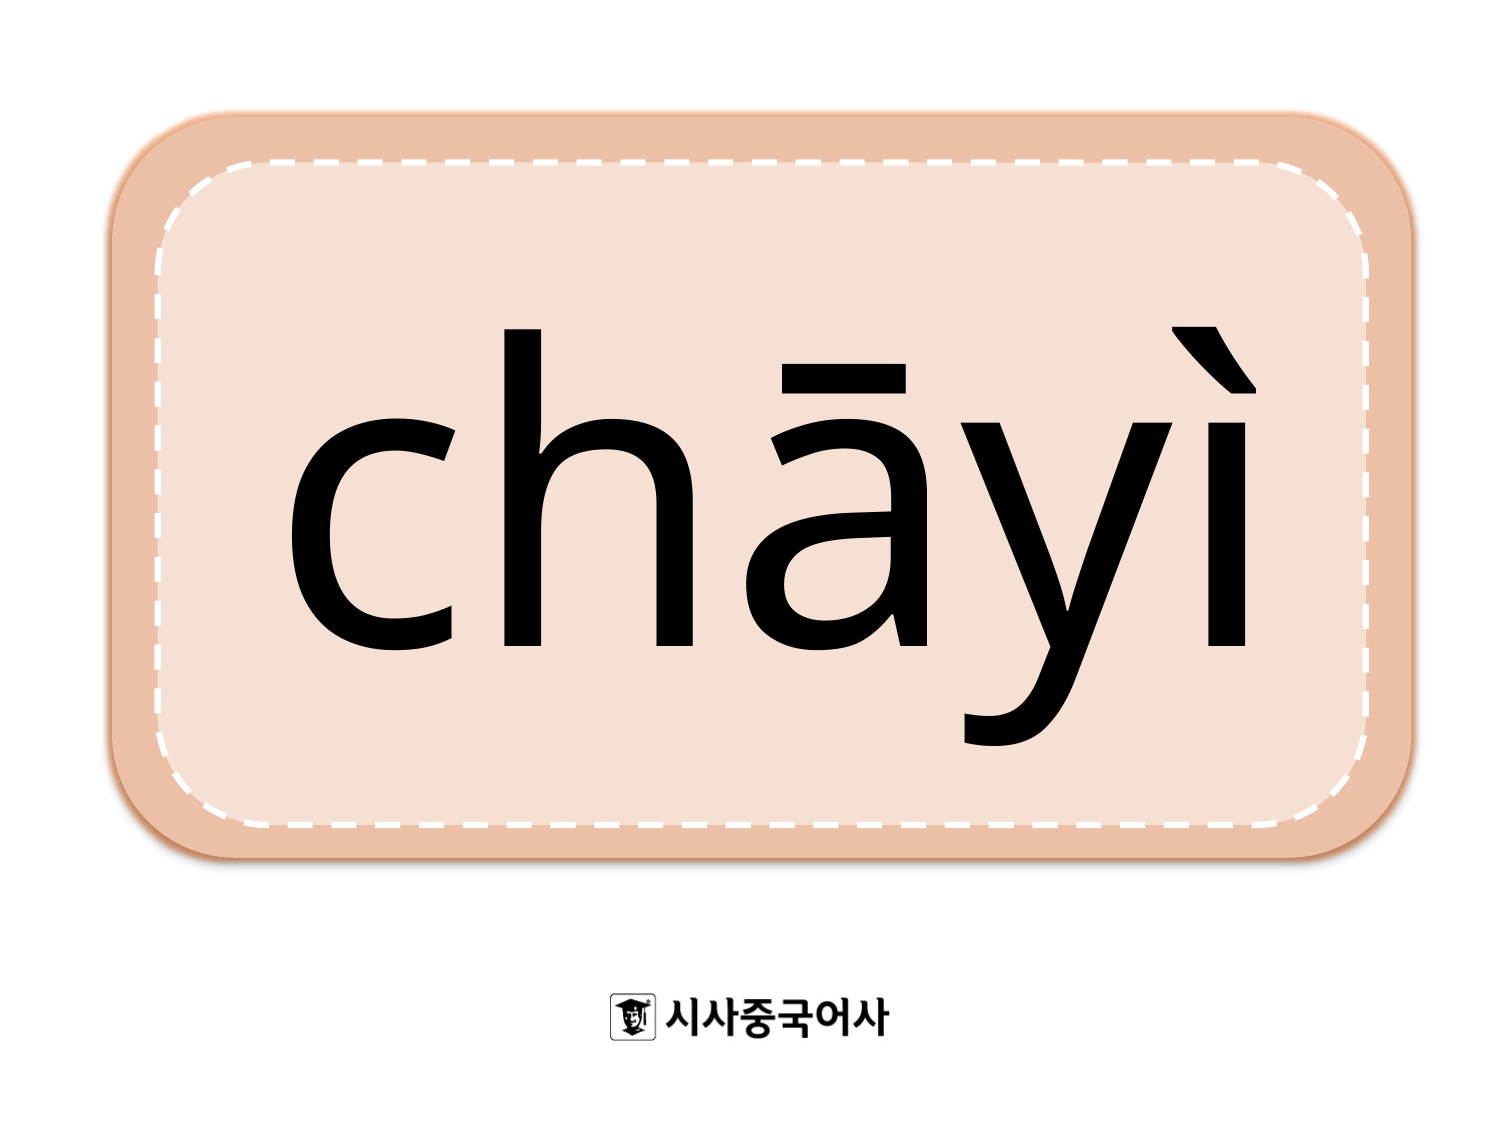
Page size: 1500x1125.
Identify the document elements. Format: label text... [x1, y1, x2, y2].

text_box chāyì [171, 149, 1380, 812]
picture [602, 987, 898, 1047]
